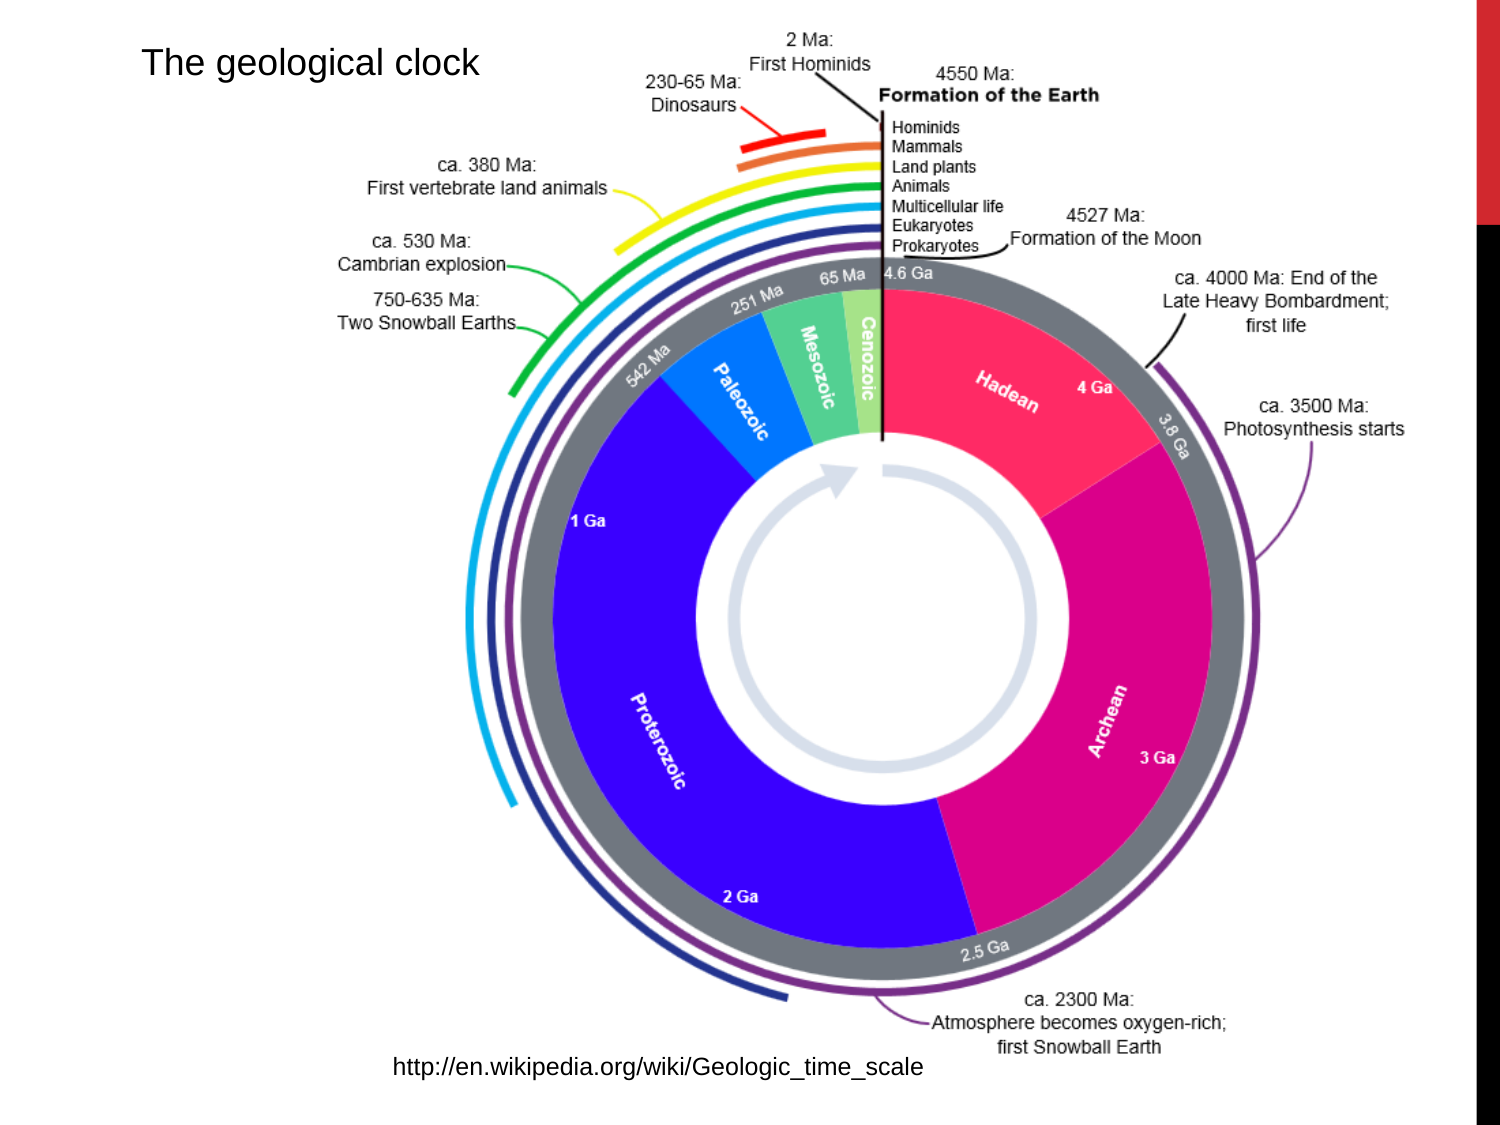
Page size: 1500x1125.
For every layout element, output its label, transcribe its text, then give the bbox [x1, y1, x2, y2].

text_box http://en.wikipedia.org/wiki/Geologic_time_scale [377, 1071, 1128, 1088]
picture [324, 18, 1417, 1067]
text_box The geological clock [126, 30, 322, 91]
